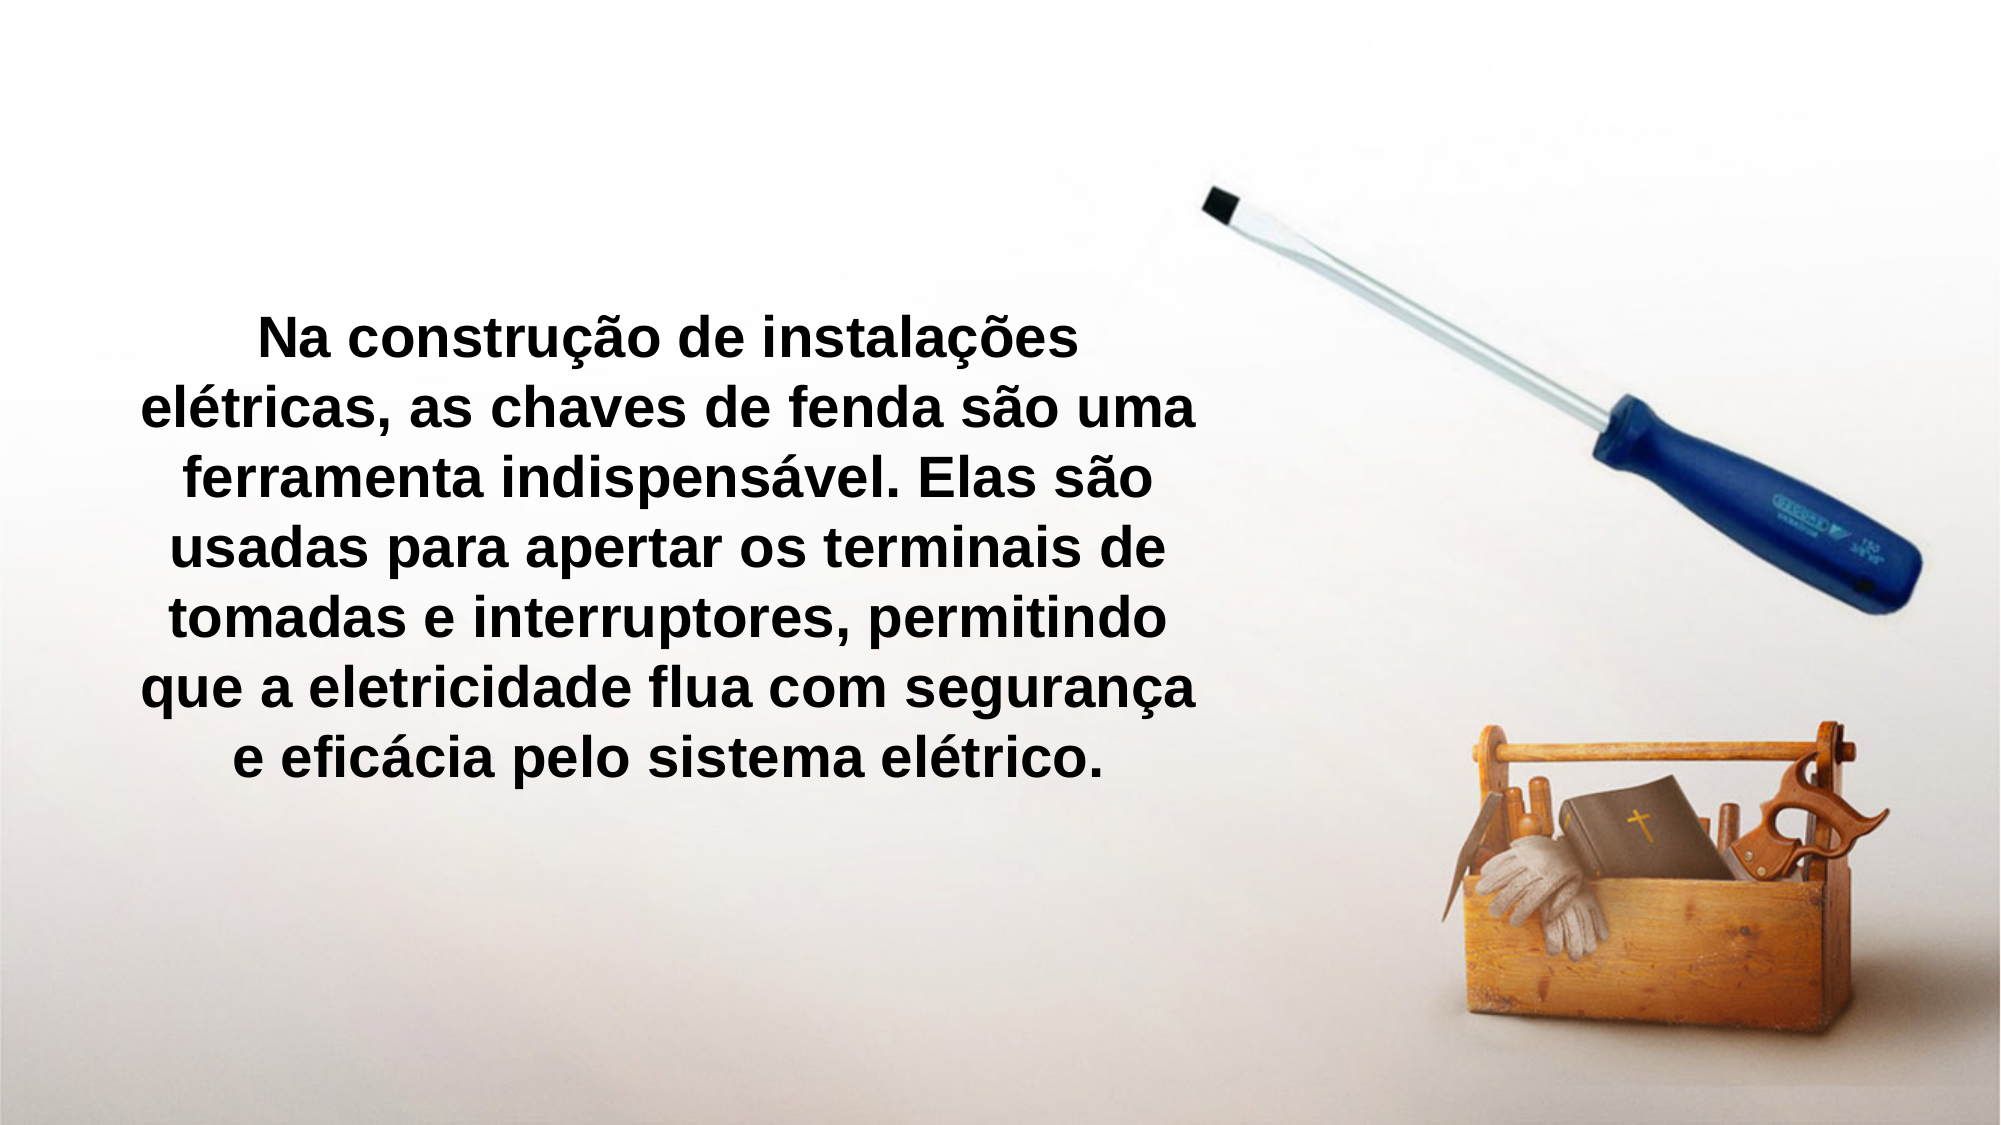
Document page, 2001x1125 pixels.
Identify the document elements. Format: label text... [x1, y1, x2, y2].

text_box Na construção de instalações elétricas, as chaves de fenda são uma ferramenta indispensável. Elas são usadas para apertar os terminais de tomadas e interruptores, permitindo que a eletricidade flua com segurança e eficácia pelo sistema elétrico. [120, 292, 1218, 797]
picture [0, 0, 2001, 1125]
